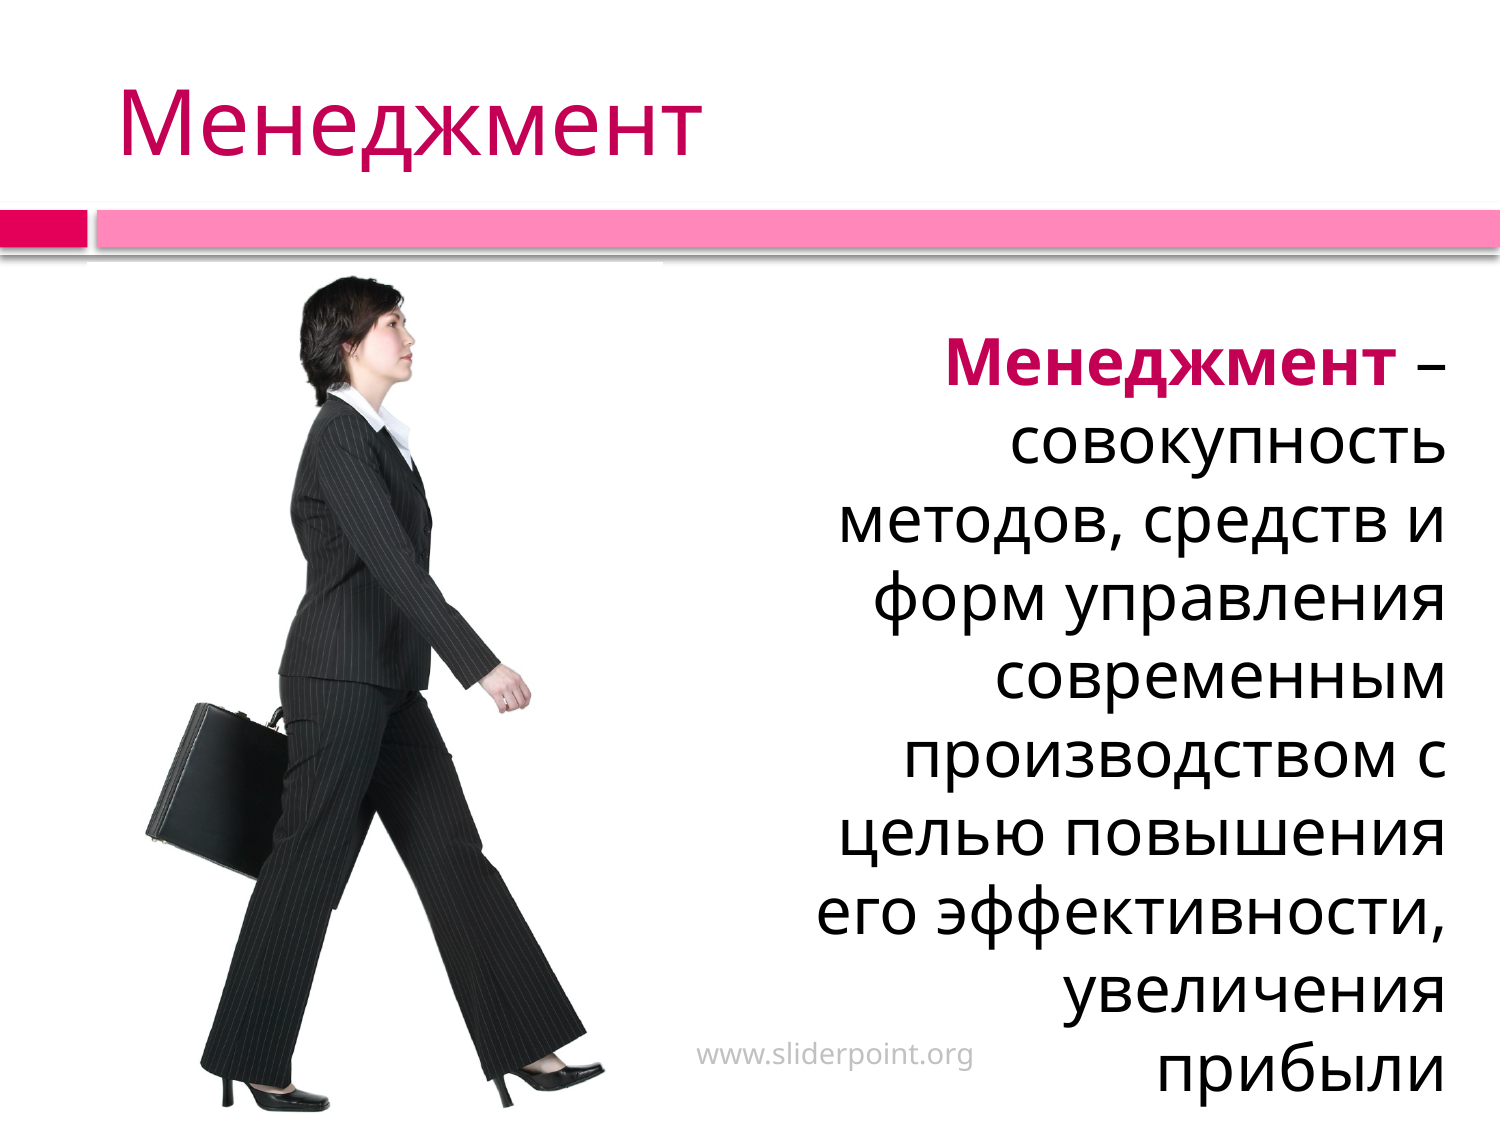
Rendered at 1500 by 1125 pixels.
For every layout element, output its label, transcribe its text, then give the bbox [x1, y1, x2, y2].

footer www.sliderpoint.org [666, 1024, 990, 1085]
list Менеджмент – совокупность методов, средств и форм управления современным производством с целью повышения его эффективности, увеличения прибыли [800, 312, 1463, 1125]
picture [87, 262, 663, 1125]
title Менеджмент [100, 37, 1438, 200]
